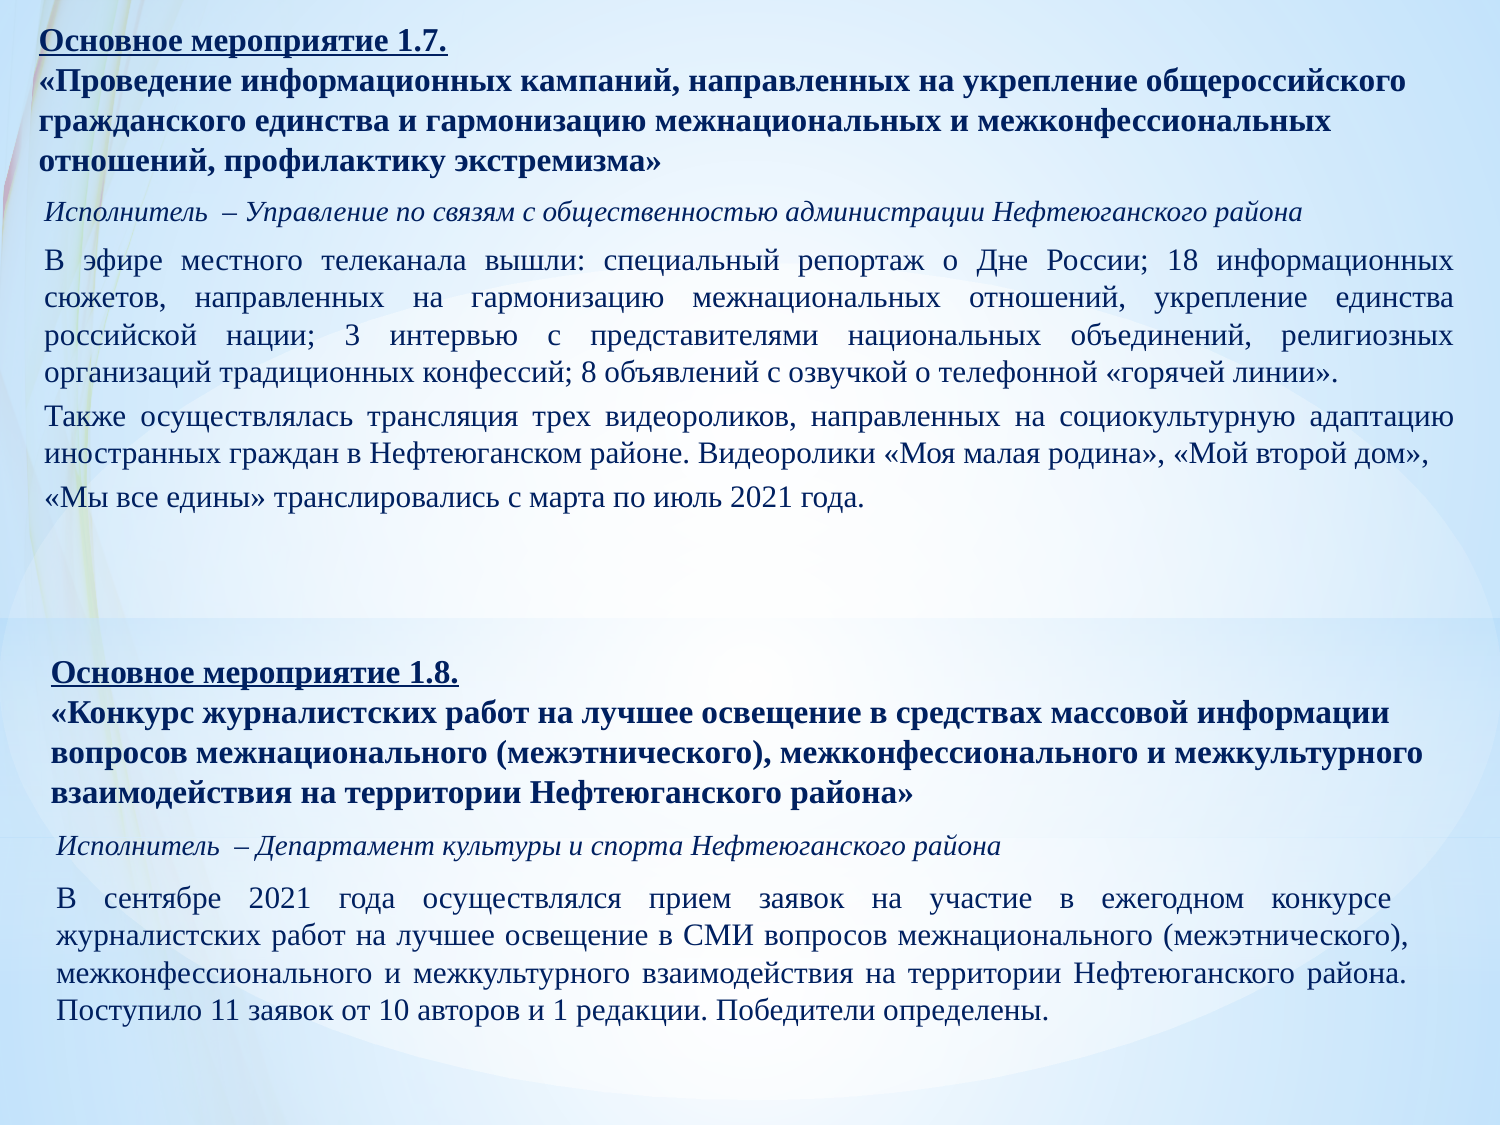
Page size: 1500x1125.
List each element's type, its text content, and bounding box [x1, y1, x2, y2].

list Основное мероприятие 1.7. «Проведение информационных кампаний, направленных на укрепление общероссийского гражданского единства и гармонизацию межнациональных и межконфессиональных отношений, профилактику экстремизма» [23, 19, 1453, 178]
text_box Исполнитель – Департамент культуры и спорта Нефтеюганского района [41, 819, 1402, 869]
text_box В сентябре 2021 года осуществлялся прием заявок на участие в ежегодном конкурсе журналистских работ на лучшее освещение в СМИ вопросов межнационального (межэтнического), межконфессионального и межкультурного взаимодействия на территории Нефтеюганского района. Поступило 11 заявок от 10 авторов и 1 редакции. Победители определены. [41, 869, 1436, 1035]
list Основное мероприятие 1.8. «Конкурс журналистских работ на лучшее освещение в средствах массовой информации вопросов межнационального (межэтнического), межконфессионального и межкультурного взаимодействия на территории Нефтеюганского района» [35, 641, 1465, 819]
text_box Исполнитель – Управление по связям с общественностью администрации Нефтеюганского района [29, 184, 1390, 231]
text_box В эфире местного телеканала вышли: специальный репортаж о Дне России; 18 информационных сюжетов, направленных на гармонизацию межнациональных отношений, укрепление единства российской нации; 3 интервью с представителями национальных объединений, религиозных организаций традиционных конфессий; 8 объявлений с озвучкой о телефонной «горячей линии». Также осуществлялась трансляция трех видеороликов, направленных на социокультурную адаптацию иностранных граждан в Нефтеюганском районе. Видеоролики «Моя малая родина», «Мой второй дом», «Мы все едины» транслировались с марта по июль 2021 года. [29, 231, 1471, 521]
